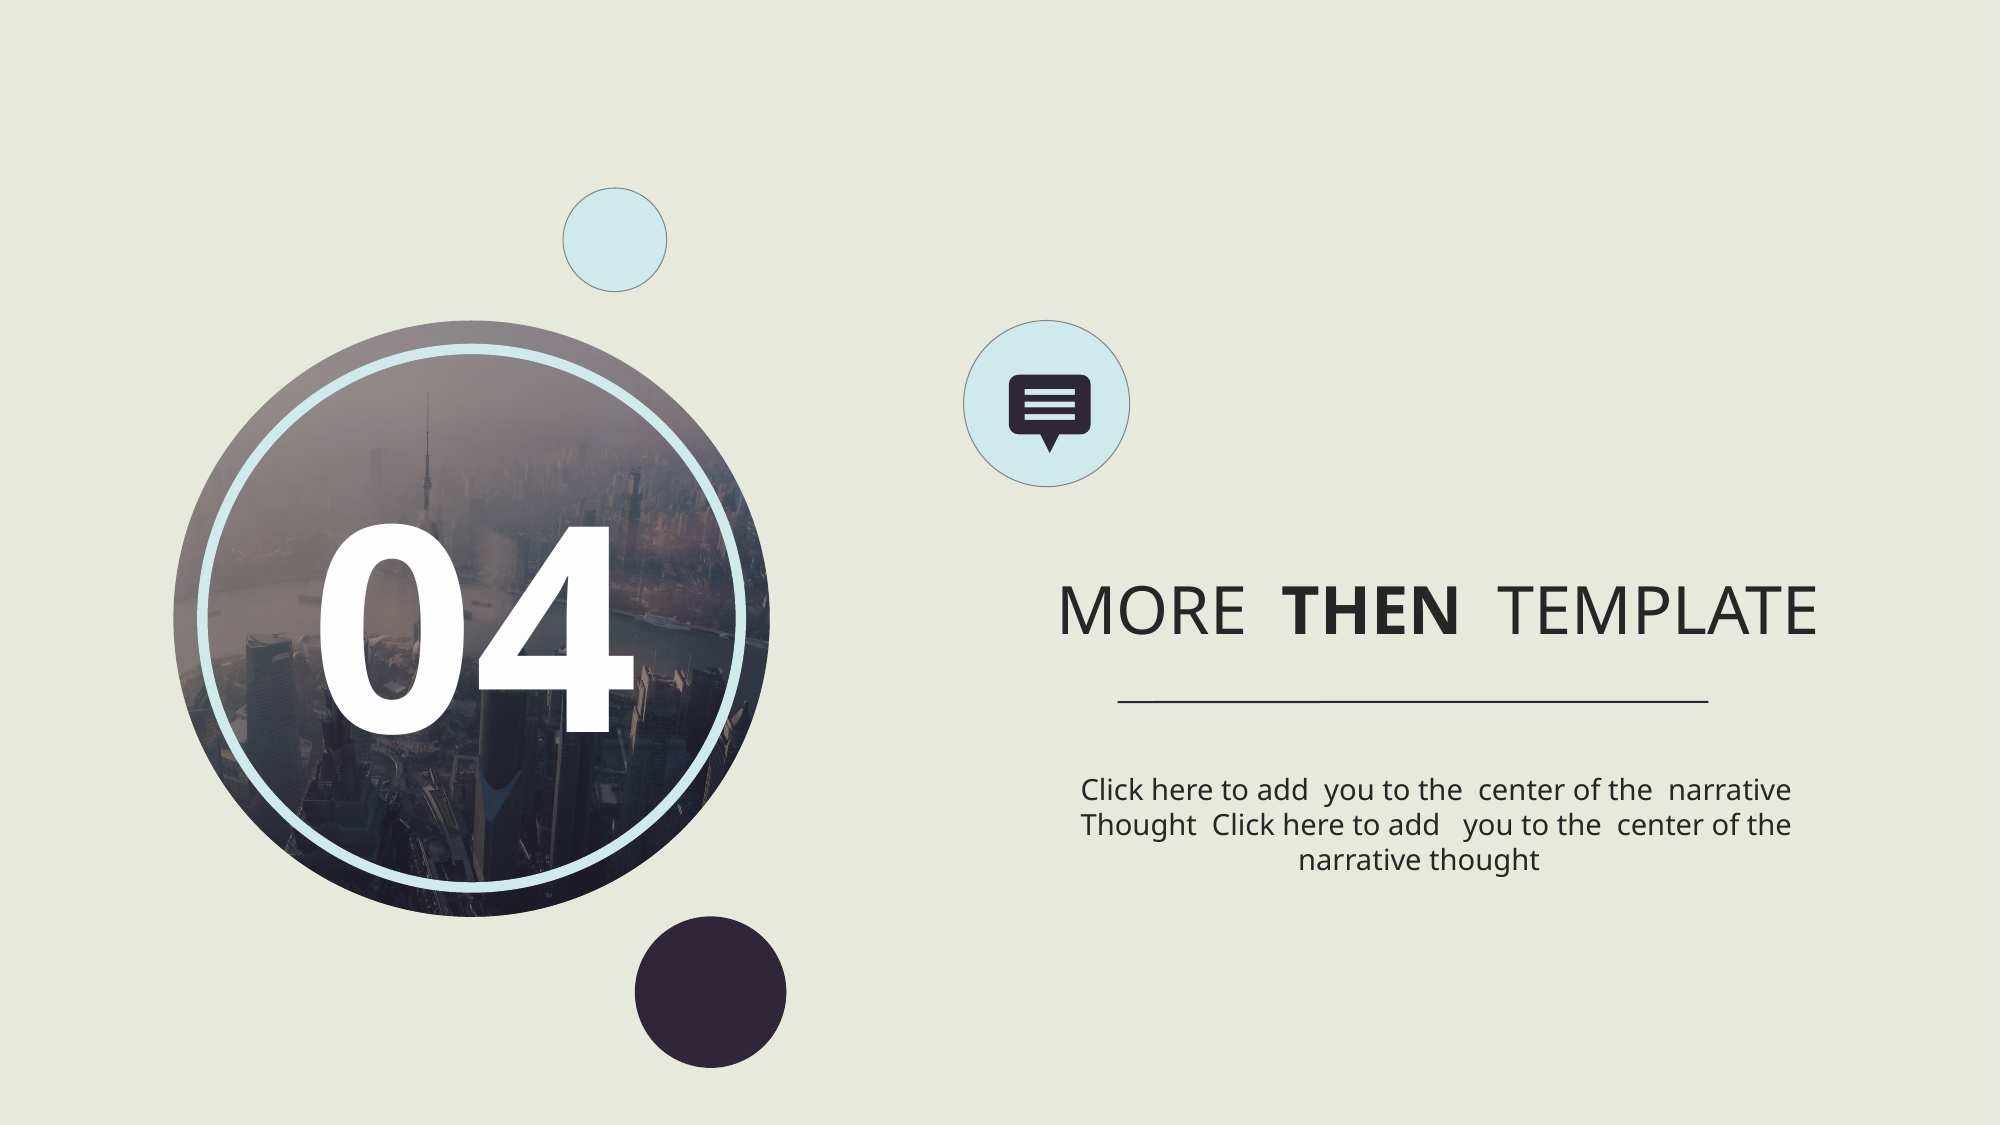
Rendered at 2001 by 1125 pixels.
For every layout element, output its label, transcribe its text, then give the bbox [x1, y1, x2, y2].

text_box [202, 348, 741, 888]
text_box [563, 187, 667, 292]
text_box 04 [295, 437, 655, 798]
text_box [963, 320, 1130, 487]
text_box Click here to add you to the center of the narrative Thought Click here to add you to the center of the narrative thought [1065, 684, 1815, 884]
text_box [634, 916, 787, 1068]
text_box [173, 320, 770, 917]
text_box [1008, 374, 1091, 454]
text_box MORE THEN TEMPLATE [1011, 560, 1835, 656]
